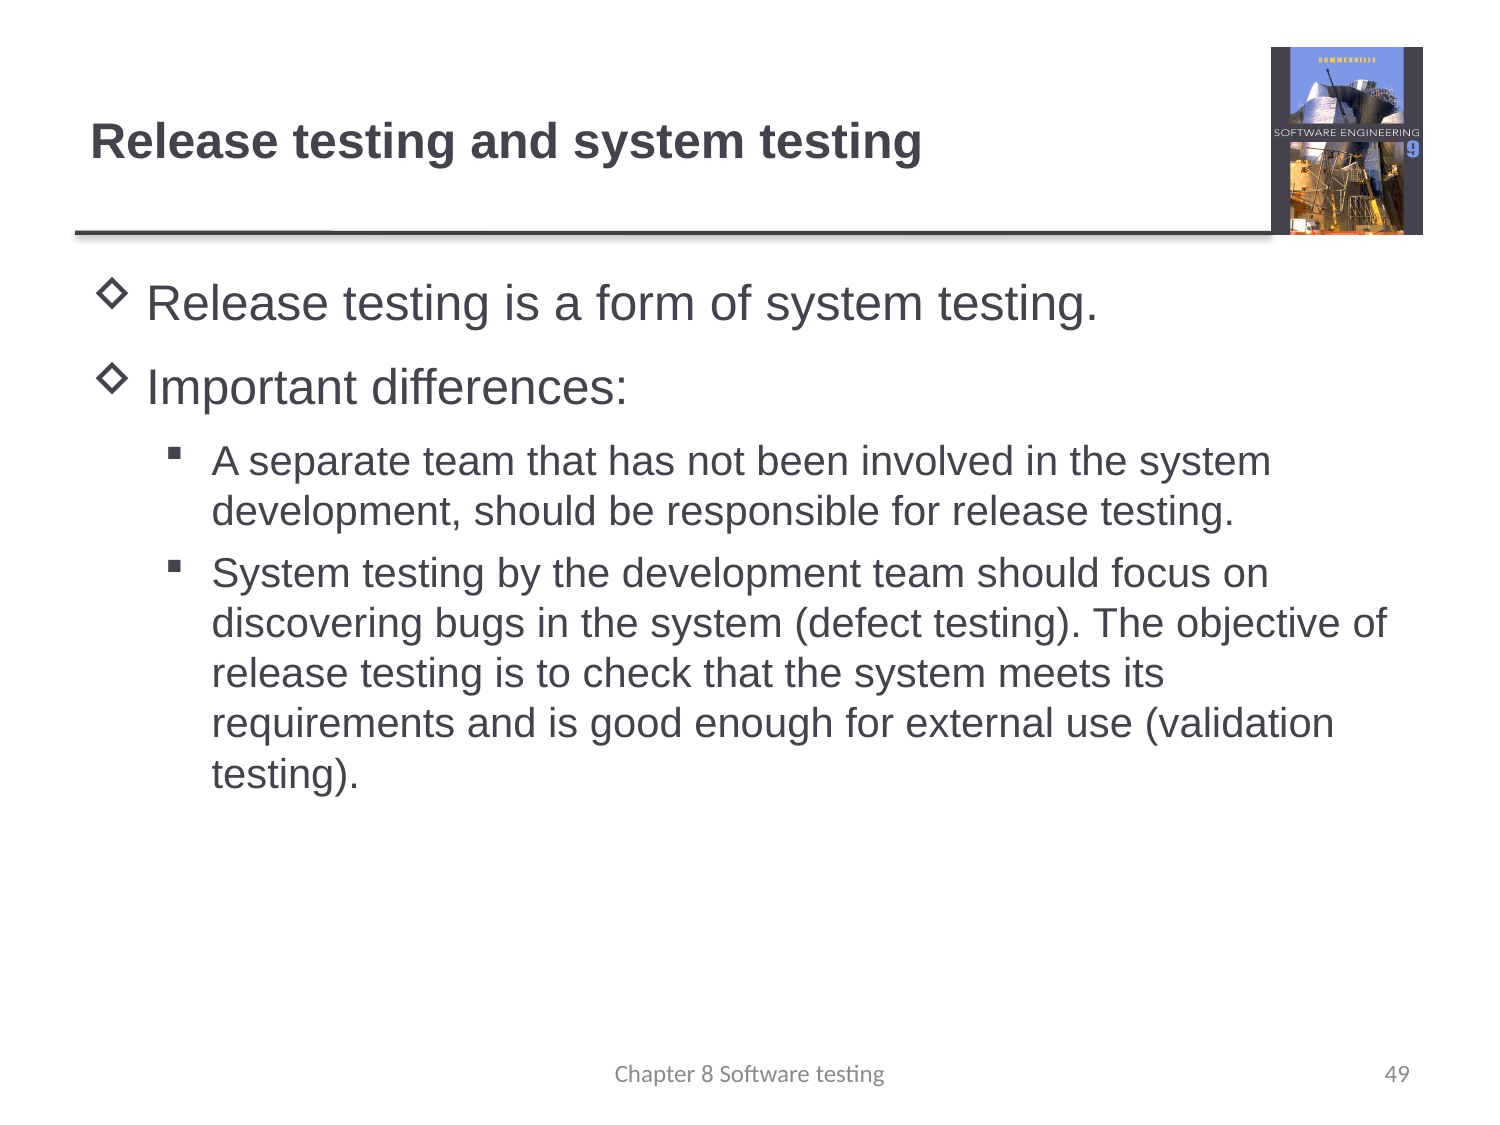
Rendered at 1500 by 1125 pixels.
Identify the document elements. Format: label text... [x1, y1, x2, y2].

slide_number 49 [1074, 1042, 1425, 1103]
footer Chapter 8 Software testing [512, 1042, 988, 1103]
title Release testing and system testing [74, 44, 1272, 233]
list Release testing is a form of system testing. Important differences: A separate team that has not been involved in the system development, should be responsible for release testing. System testing by the development team should focus on discovering bugs in the system (defect testing). The objective of release testing is to check that the system meets its requirements and is good enough for external use (validation testing). [75, 262, 1425, 1005]
picture [1272, 47, 1423, 235]
